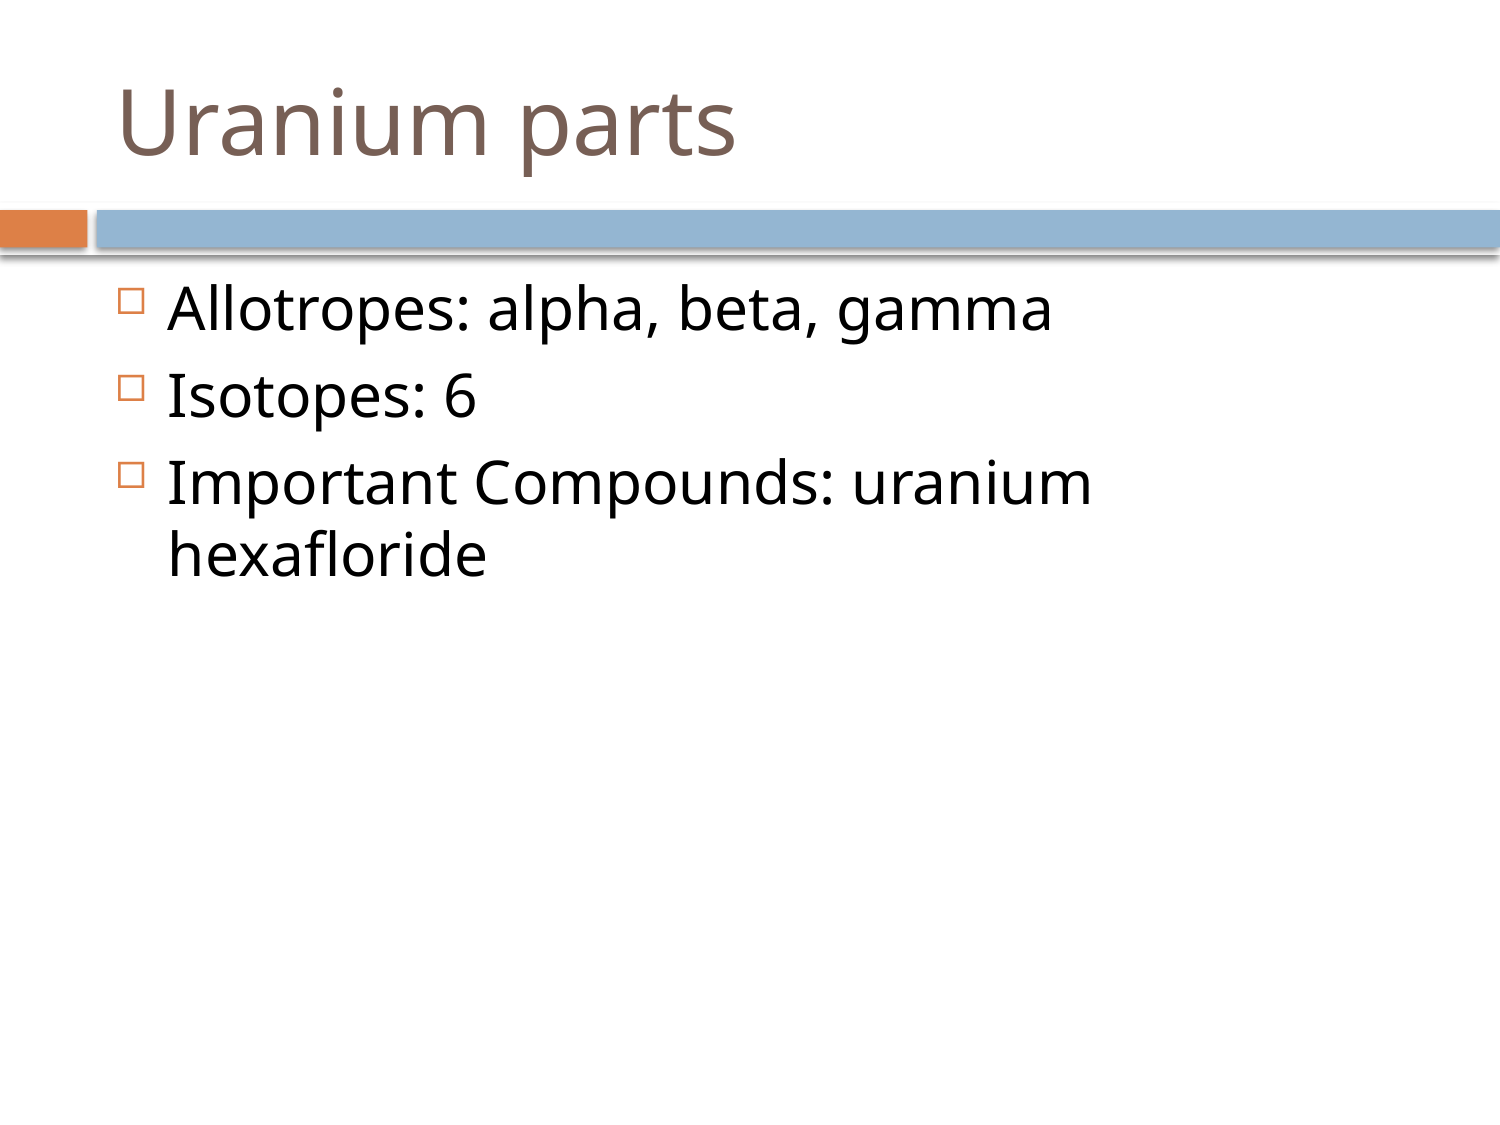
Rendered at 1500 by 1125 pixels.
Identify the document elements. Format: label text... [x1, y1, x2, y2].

title Uranium parts [100, 37, 1438, 200]
list Allotropes: alpha, beta, gamma Isotopes: 6 Important Compounds: uranium hexafloride [100, 262, 1438, 1000]
